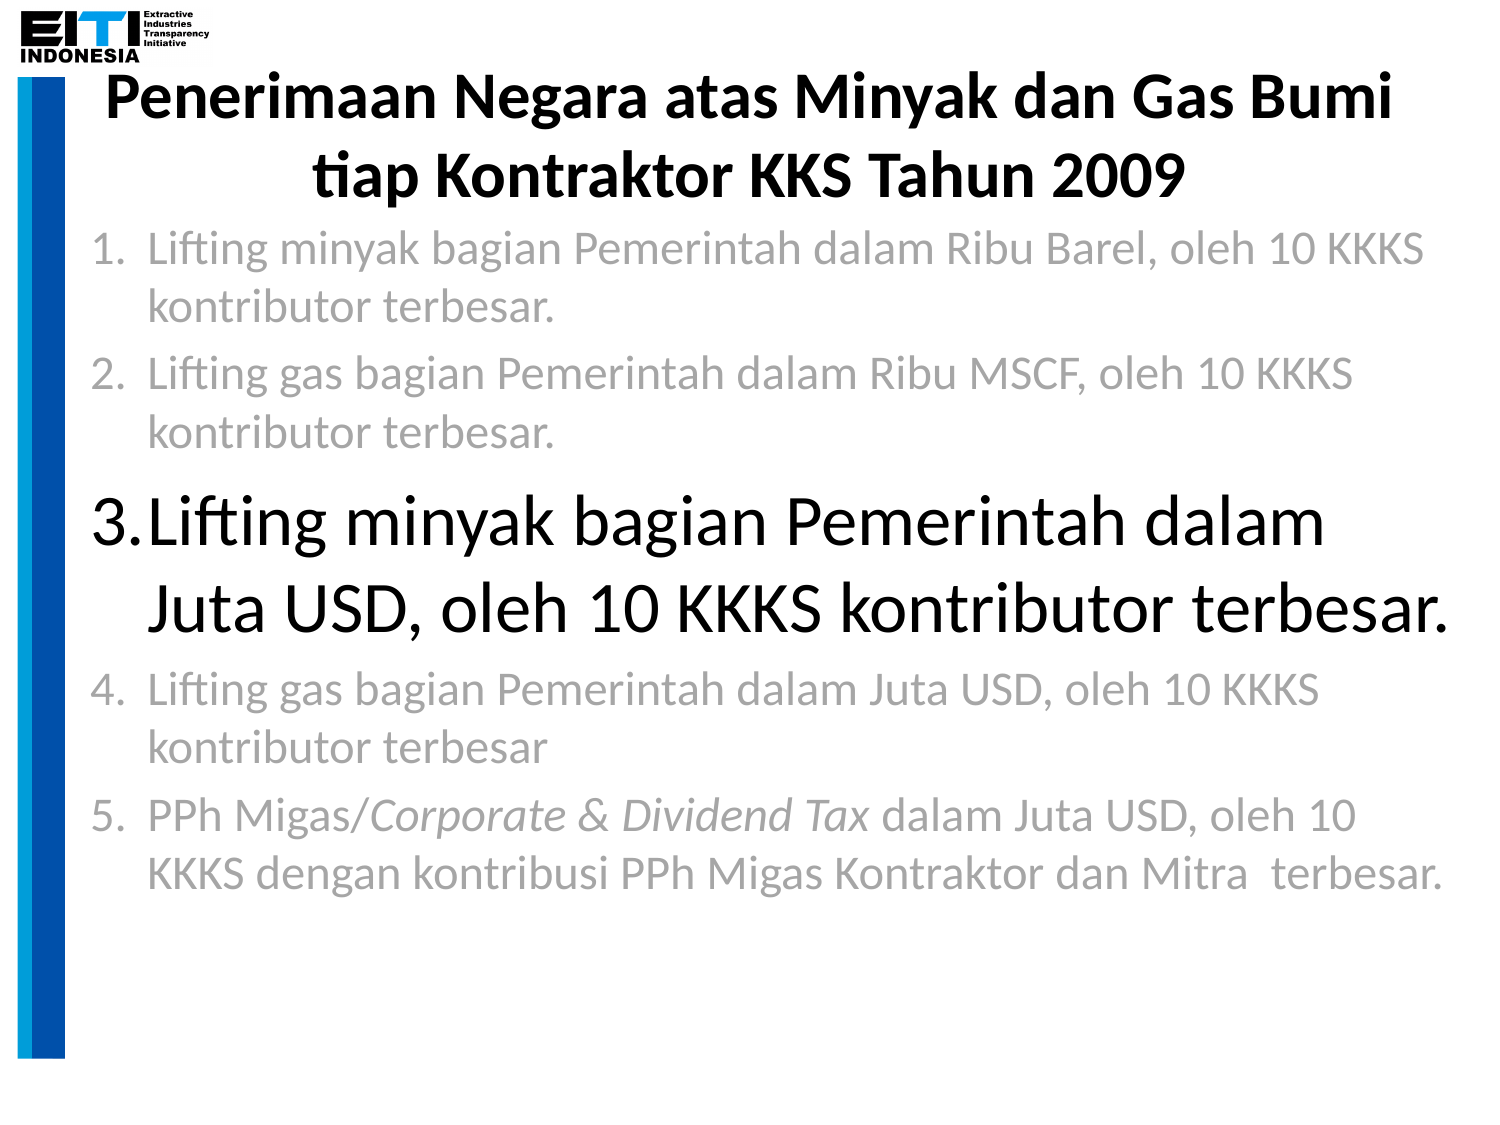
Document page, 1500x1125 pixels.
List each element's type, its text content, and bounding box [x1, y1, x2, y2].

title Penerimaan Negara atas Minyak dan Gas Bumi tiap Kontraktor KKS Tahun 2009 [75, 78, 1425, 185]
picture [17, 7, 213, 67]
list Lifting minyak bagian Pemerintah dalam Ribu Barel, oleh 10 KKKS kontributor terbesar. Lifting gas bagian Pemerintah dalam Ribu MSCF, oleh 10 KKKS kontributor terbesar. Lifting minyak bagian Pemerintah dalam Juta USD, oleh 10 KKKS kontributor terbesar. Lifting gas bagian Pemerintah dalam Juta USD, oleh 10 KKKS kontributor terbesar PPh Migas/Corporate & Dividend Tax dalam Juta USD, oleh 10 KKKS dengan kontribusi PPh Migas Kontraktor dan Mitra terbesar. [75, 208, 1471, 1047]
